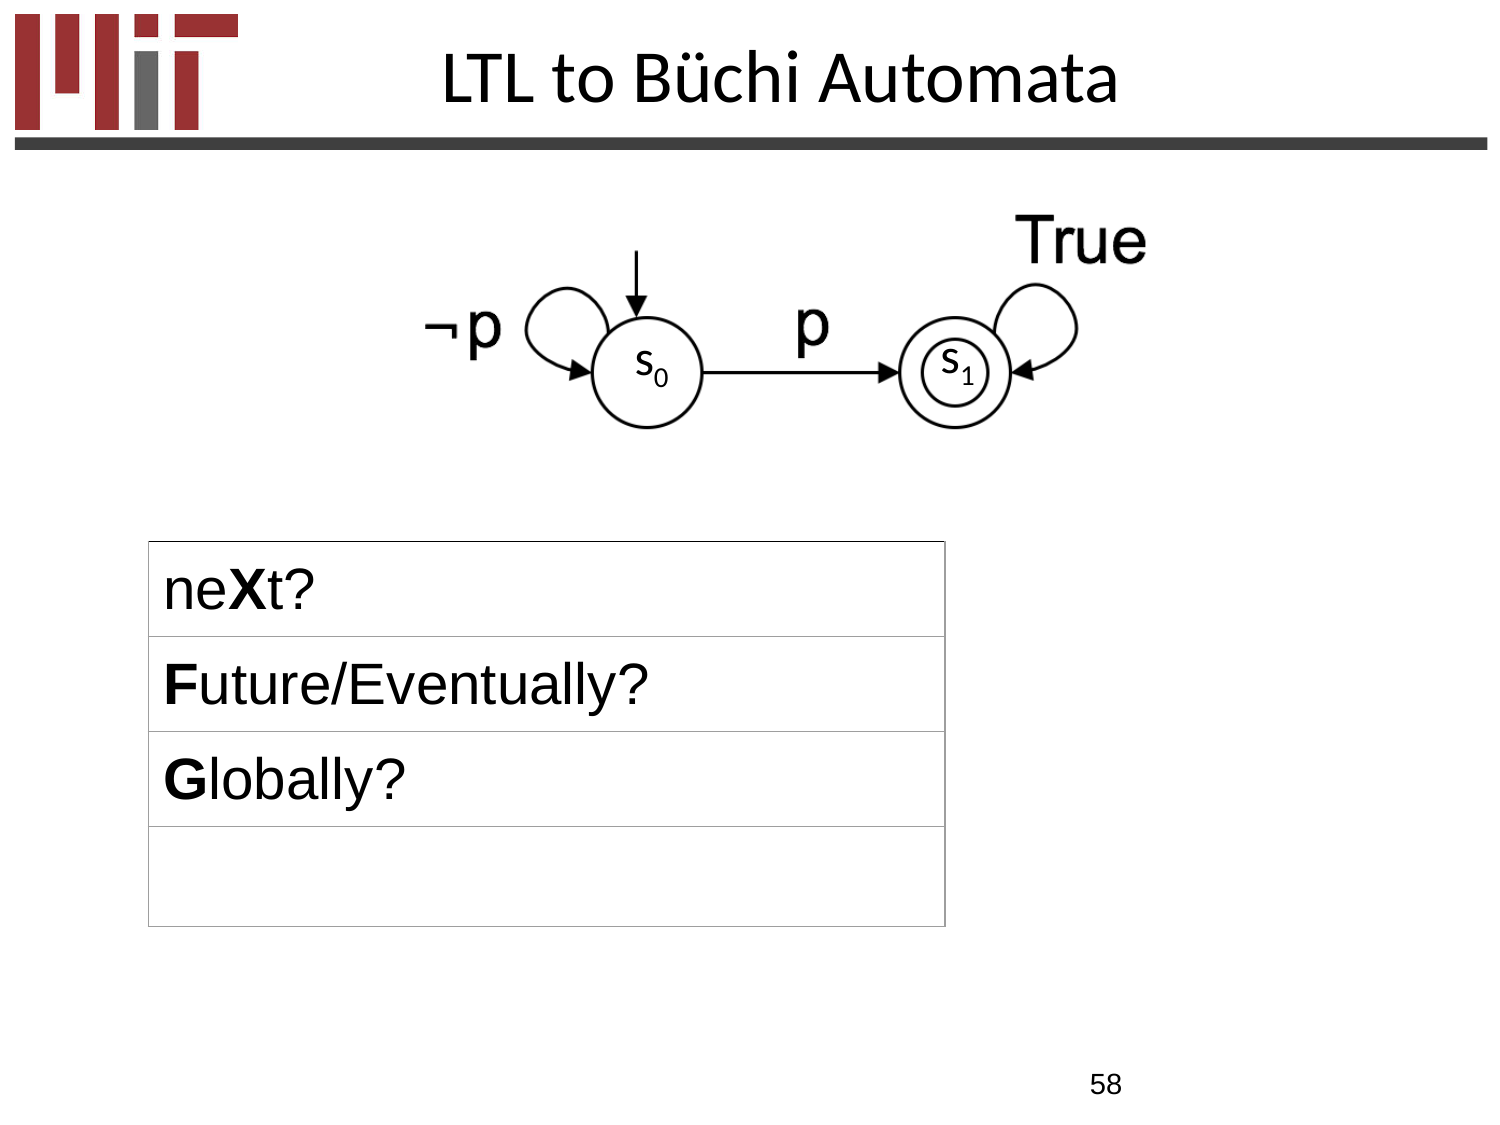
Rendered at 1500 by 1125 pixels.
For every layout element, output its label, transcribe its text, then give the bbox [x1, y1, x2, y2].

table_cell Future/Eventually? [149, 637, 944, 731]
slide_number 58 [1074, 1052, 1425, 1113]
table_cell [149, 827, 944, 926]
table_header neXt? [149, 542, 944, 636]
table_cell Globally? [149, 732, 944, 826]
picture [15, 14, 238, 130]
picture [394, 206, 1169, 440]
title LTL to Büchi Automata [237, 15, 1325, 130]
